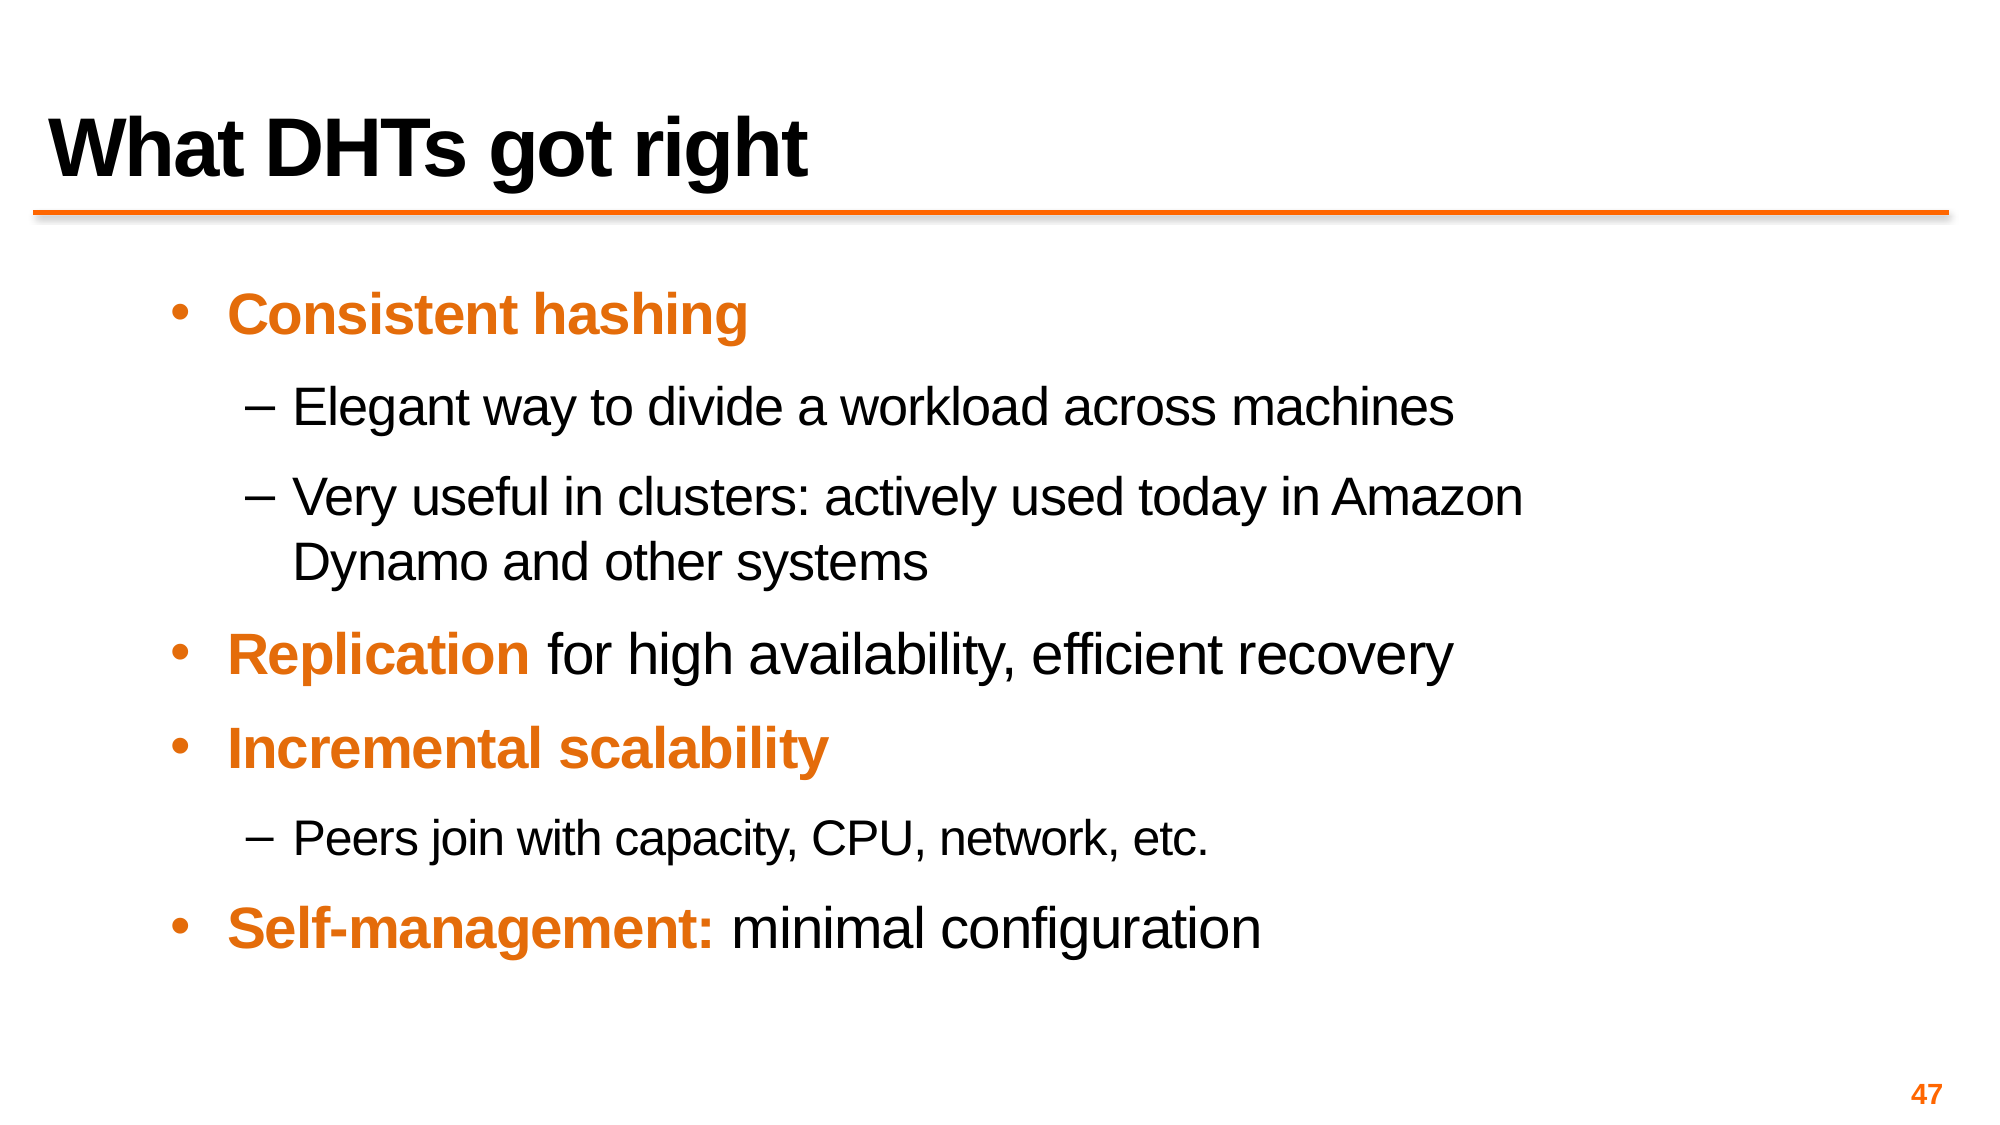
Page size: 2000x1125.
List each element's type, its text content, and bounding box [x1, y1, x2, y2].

list Consistent hashing Elegant way to divide a workload across machines Very useful in clusters: actively used today in Amazon Dynamo and other systems Replication for high availability, efficient recovery Incremental scalability Peers join with capacity, CPU, network, etc. Self-management: minimal configuration [164, 269, 1595, 1120]
title What DHTs got right [33, 24, 1950, 201]
slide_number 47 [1482, 1074, 1950, 1110]
